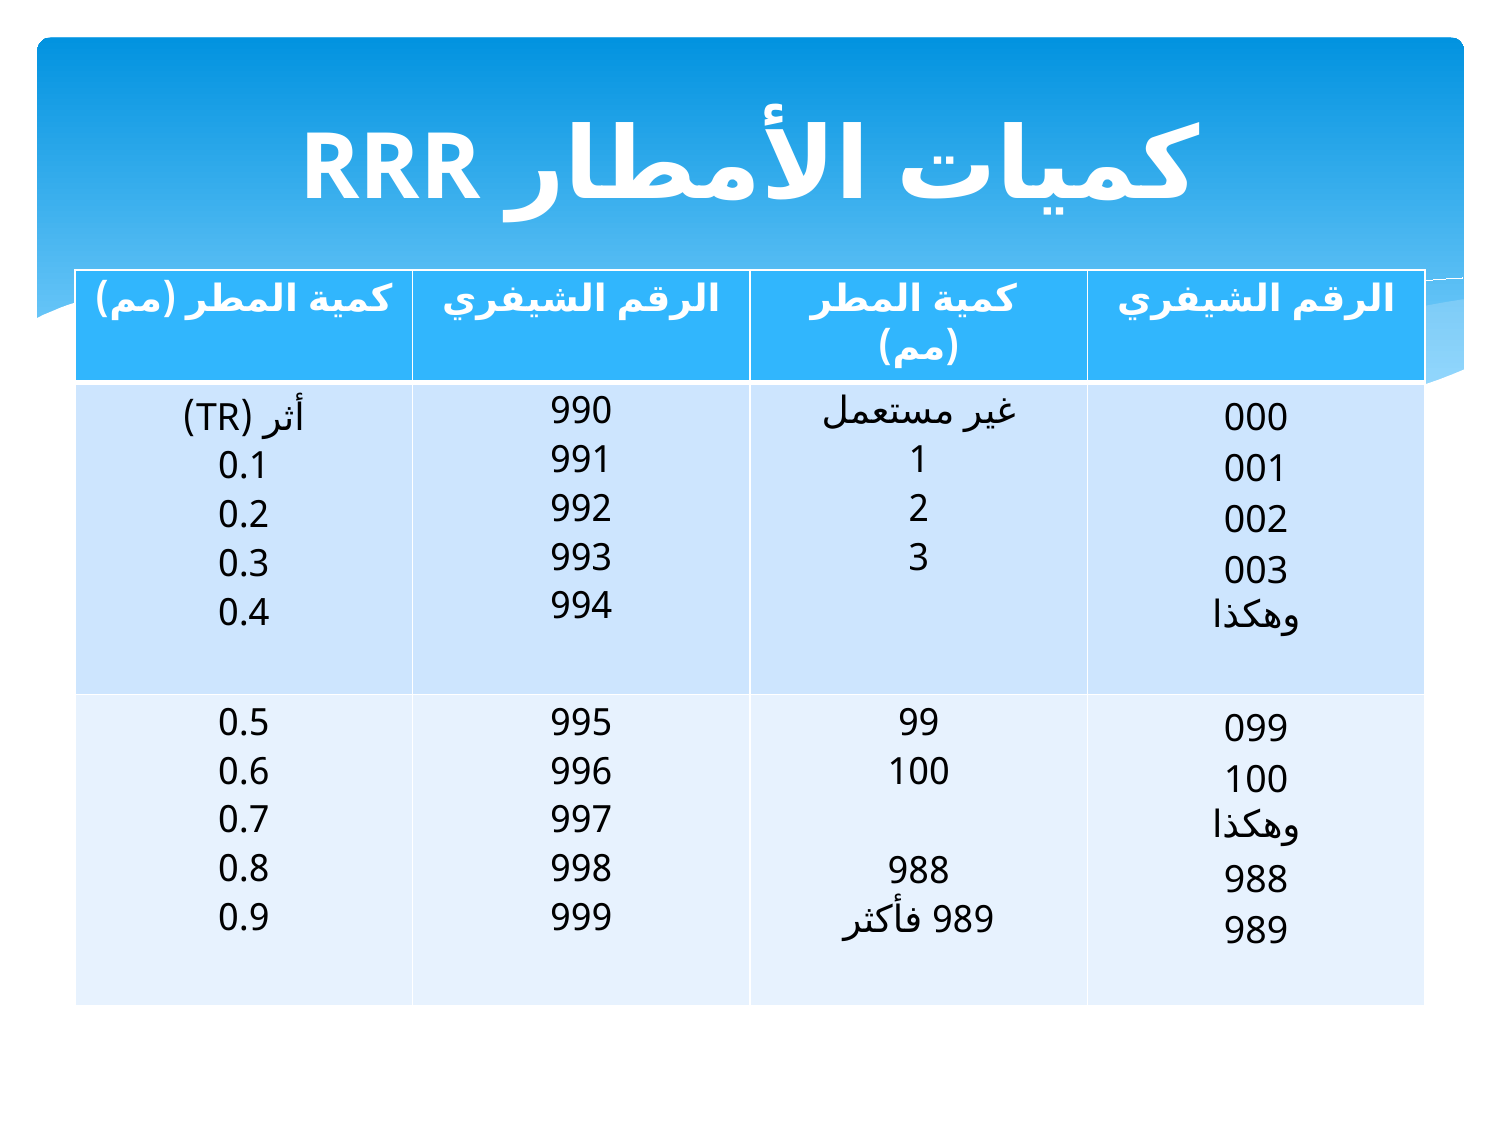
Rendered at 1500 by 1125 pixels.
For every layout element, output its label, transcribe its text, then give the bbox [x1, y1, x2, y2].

table_cell 990 991 992 993 994 [413, 385, 749, 694]
table_header كمية المطر (مم) [76, 271, 412, 380]
table_cell 995 996 997 998 999 [413, 695, 749, 1005]
title كميات الأمطار RRR [75, 55, 1425, 261]
table_header كمية المطر (مم) [751, 271, 1087, 380]
table_cell 000 001 002 003 وهكذا [1088, 385, 1424, 694]
table_cell أثر (TR) 0.1 0.2 0.3 0.4 [76, 385, 412, 694]
table_cell غير مستعمل 1 2 3 [751, 385, 1087, 694]
table_header الرقم الشيفري [413, 271, 749, 380]
table_cell 099 100 وهكذا 988 989 [1088, 695, 1424, 1005]
table_cell 0.5 0.6 0.7 0.8 0.9 [76, 695, 412, 1005]
table_cell 99 100 988 989 فأكثر [751, 695, 1087, 1005]
table_header الرقم الشيفري [1088, 271, 1424, 380]
